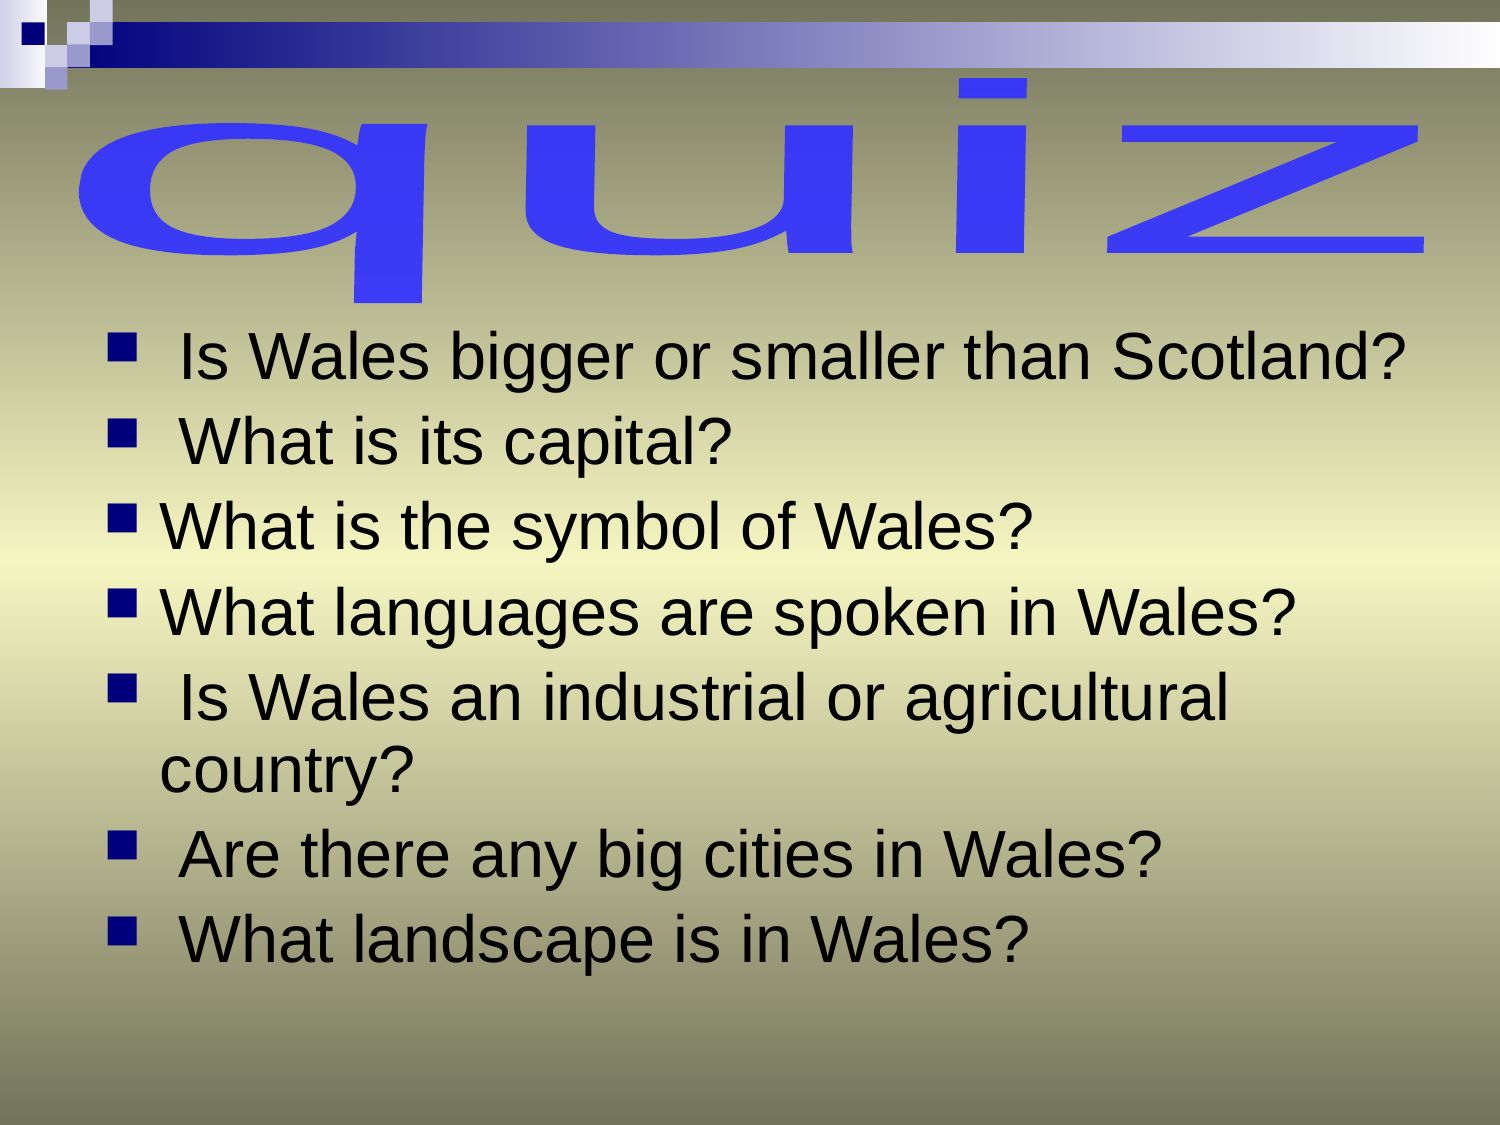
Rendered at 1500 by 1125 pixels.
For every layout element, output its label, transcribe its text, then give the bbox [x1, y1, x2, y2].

list Is Wales bigger or smaller than Scotland? What is its capital? What is the symbol of Wales? What languages are spoken in Wales? Is Wales an industrial or agricultural country? Are there any big cities in Wales? What landscape is in Wales? [88, 314, 1439, 1059]
